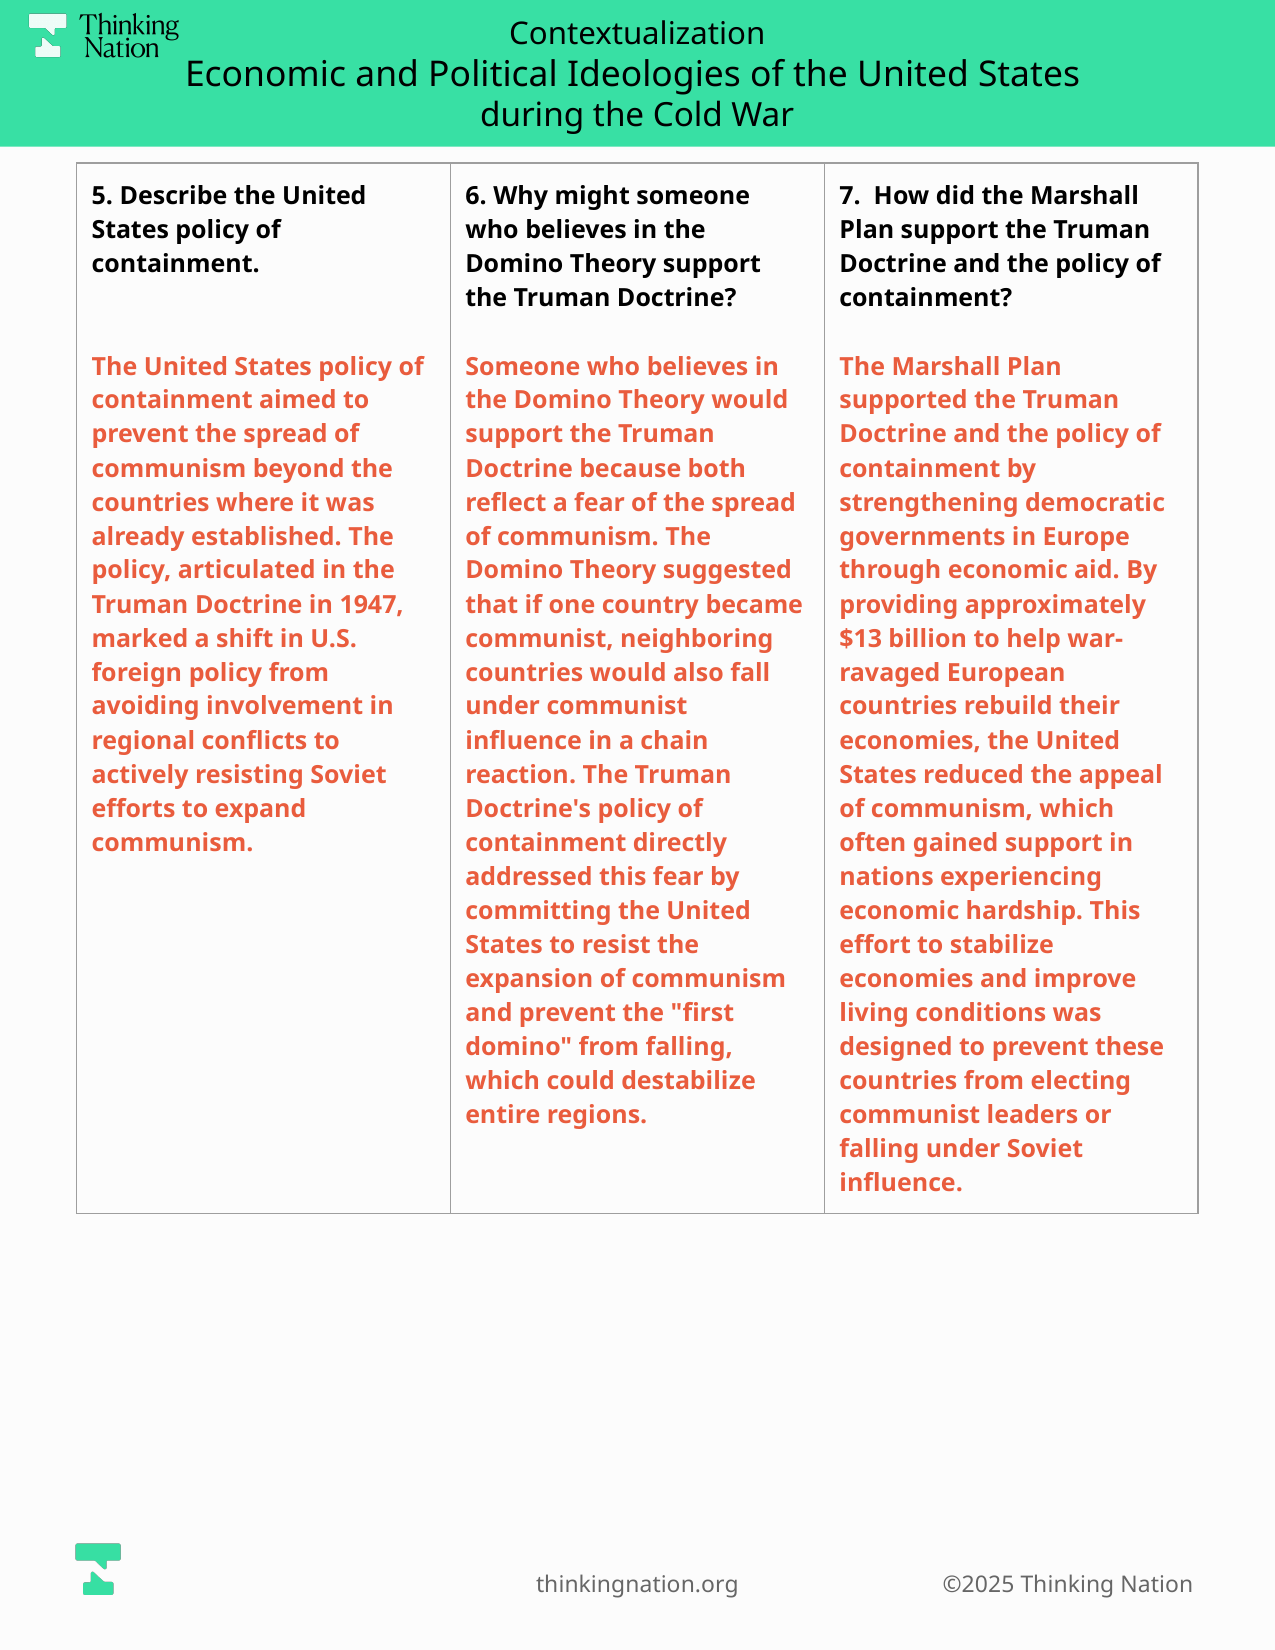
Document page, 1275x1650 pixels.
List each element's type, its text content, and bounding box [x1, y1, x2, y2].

table_header 7. How did the Marshall Plan support the Truman Doctrine and the policy of containment? The Marshall Plan supported the Truman Doctrine and the policy of containment by strengthening democratic governments in Europe through economic aid. By providing approximately $13 billion to help war-ravaged European countries rebuild their economies, the United States reduced the appeal of communism, which often gained support in nations experiencing economic hardship. This effort to stabilize economies and improve living conditions was designed to prevent these countries from electing communist leaders or falling under Soviet influence. [825, 164, 1197, 1020]
text_box [76, 1020, 1227, 1554]
text_box ©2025 Thinking Nation [907, 1554, 1210, 1605]
picture [62, 1533, 134, 1605]
text_box Contextualization Economic and Political Ideologies of the United States during the Cold War [0, 0, 1275, 147]
text_box thinkingnation.org [486, 1554, 789, 1605]
picture [12, 0, 184, 71]
table_header 5. Describe the United States policy of containment. The United States policy of containment aimed to prevent the spread of communism beyond the countries where it was already established. The policy, articulated in the Truman Doctrine in 1947, marked a shift in U.S. foreign policy from avoiding involvement in regional conflicts to actively resisting Soviet efforts to expand communism. [77, 164, 450, 1020]
table_header 6. Why might someone who believes in the Domino Theory support the Truman Doctrine? Someone who believes in the Domino Theory would support the Truman Doctrine because both reflect a fear of the spread of communism. The Domino Theory suggested that if one country became communist, neighboring countries would also fall under communist influence in a chain reaction. The Truman Doctrine's policy of containment directly addressed this fear by committing the United States to resist the expansion of communism and prevent the "first domino" from falling, which could destabilize entire regions. [451, 164, 824, 1020]
